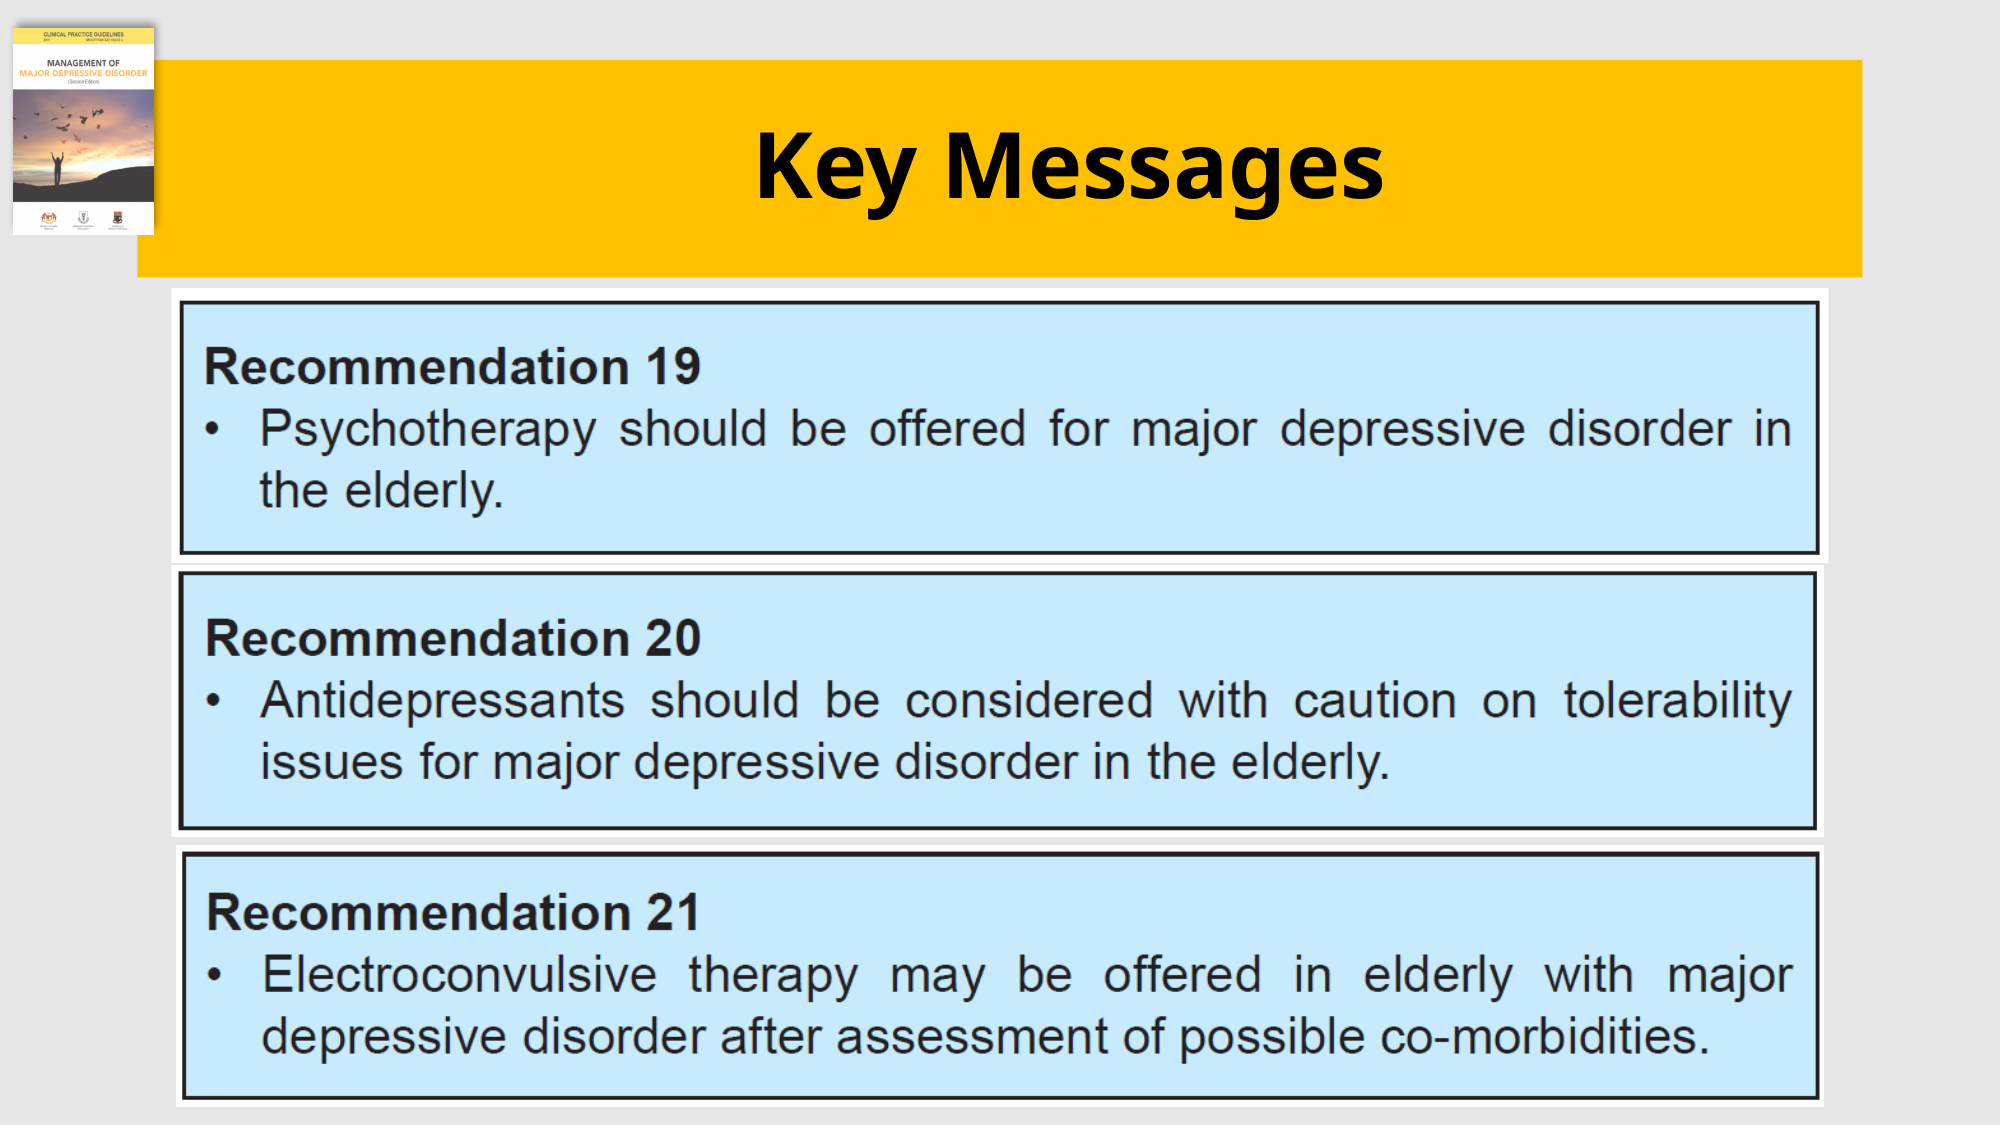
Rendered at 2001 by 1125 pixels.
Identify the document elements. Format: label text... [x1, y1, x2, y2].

title Key Messages [137, 59, 1863, 278]
picture [176, 844, 1824, 1107]
picture [171, 288, 1829, 563]
picture [13, 28, 154, 235]
picture [171, 565, 1824, 837]
